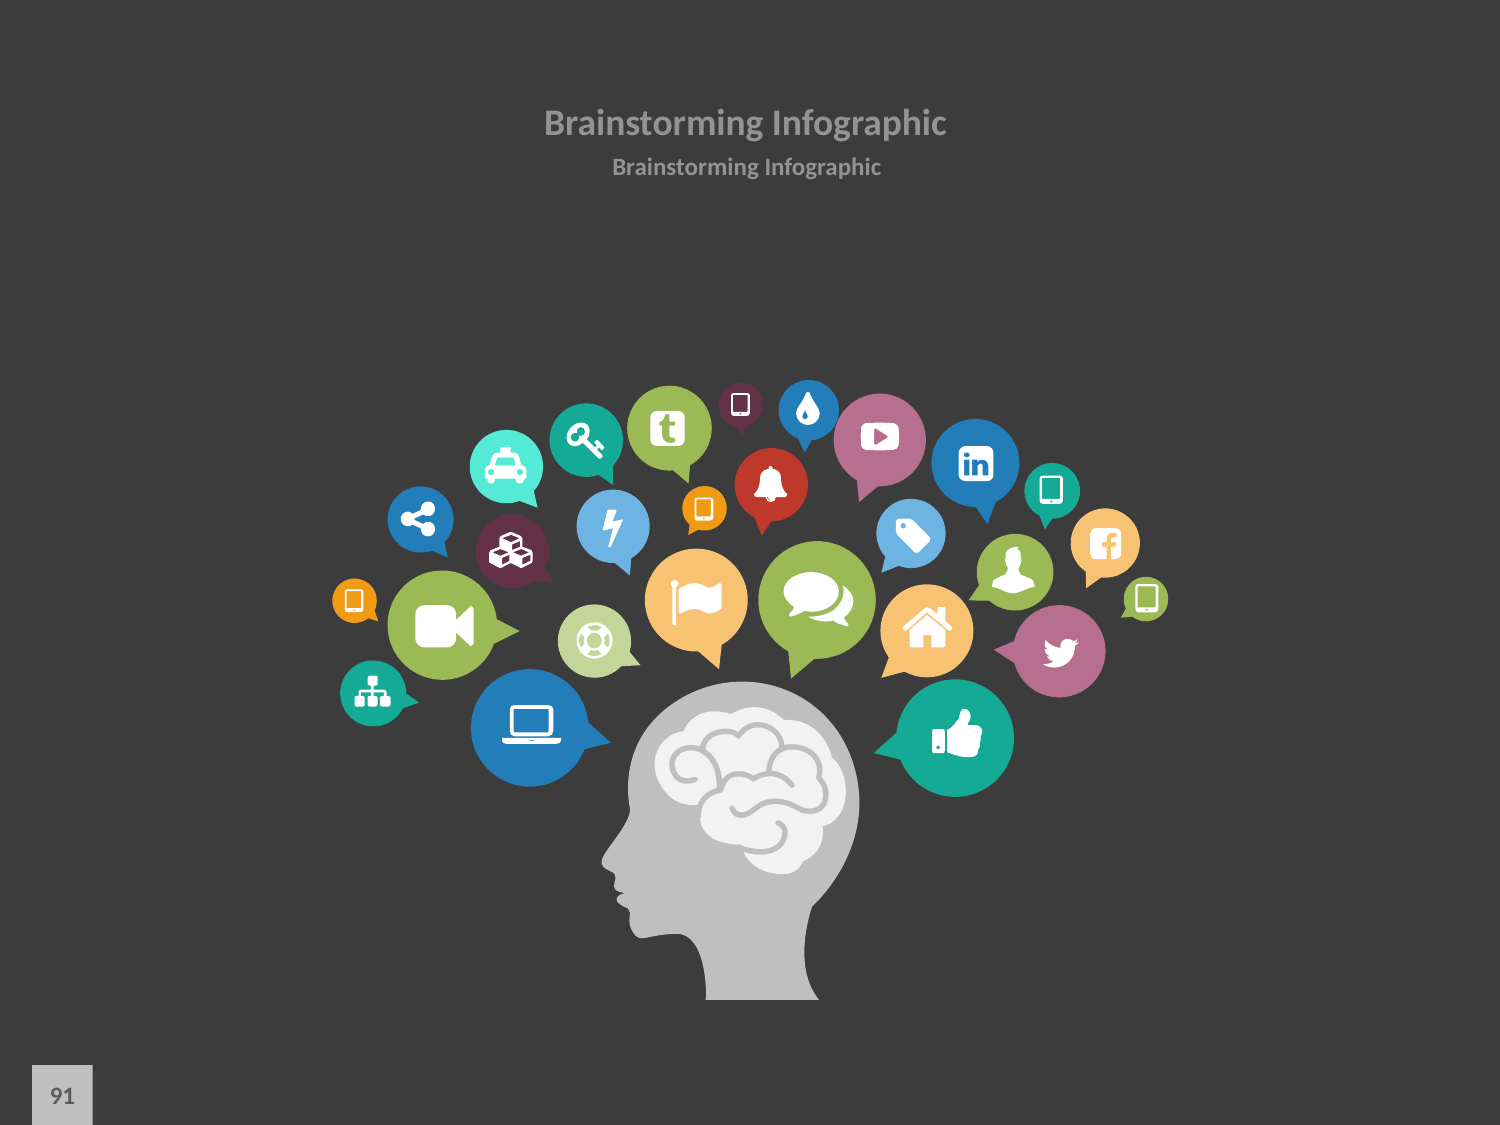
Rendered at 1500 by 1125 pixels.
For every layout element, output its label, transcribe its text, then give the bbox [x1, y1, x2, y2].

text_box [1121, 575, 1167, 629]
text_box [681, 485, 727, 539]
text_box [339, 663, 418, 730]
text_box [874, 509, 944, 581]
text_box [876, 583, 971, 693]
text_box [1021, 462, 1078, 528]
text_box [776, 379, 838, 451]
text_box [626, 385, 712, 484]
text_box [561, 602, 636, 689]
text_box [876, 677, 1015, 796]
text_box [833, 393, 927, 503]
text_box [1069, 508, 1140, 590]
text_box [331, 579, 385, 625]
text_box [997, 607, 1107, 700]
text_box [598, 675, 876, 1001]
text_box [471, 429, 546, 516]
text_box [934, 417, 1024, 522]
title Brainstorming Infographic [287, 91, 1213, 150]
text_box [547, 407, 621, 482]
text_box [719, 382, 765, 435]
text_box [388, 485, 456, 564]
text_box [972, 531, 1050, 623]
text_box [470, 667, 609, 786]
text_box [731, 446, 806, 534]
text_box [758, 540, 872, 679]
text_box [576, 489, 650, 576]
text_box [478, 513, 553, 600]
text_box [644, 548, 748, 670]
list Brainstorming Infographic [412, 149, 1088, 183]
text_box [386, 573, 516, 684]
